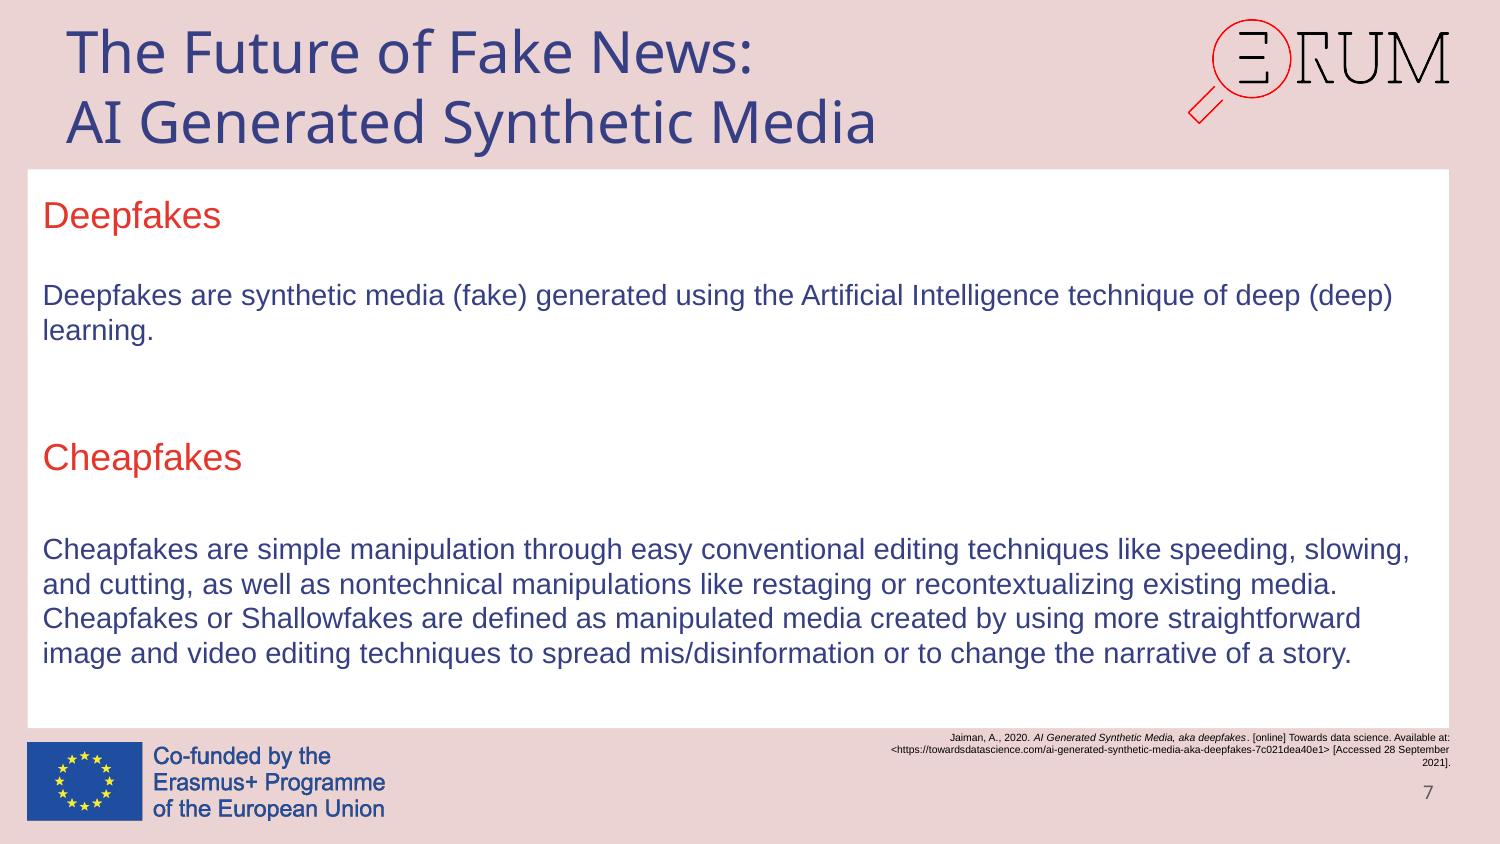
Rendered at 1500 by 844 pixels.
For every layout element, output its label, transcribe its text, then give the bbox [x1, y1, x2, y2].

text_box Jaiman, A., 2020. AI Generated Synthetic Media, aka deepfakes. [online] Towards data science. Available at: <https://towardsdatascience.com/ai-generated-synthetic-media-aka-deepfakes-7c021dea40e1> [Accessed 28 September 2021]. [846, 715, 1467, 783]
slide_number 7 [1358, 783, 1449, 826]
title The Future of Fake News: AI Generated Synthetic Media [51, 0, 1168, 94]
list Deepfakes Deepfakes are synthetic media (fake) generated using the Artificial Intelligence technique of deep (deep) learning. Cheapfakes Cheapfakes are simple manipulation through easy conventional editing techniques like speeding, slowing, and cutting, as well as nontechnical manipulations like restaging or recontextualizing existing media. Cheapfakes or Shallowfakes are defined as manipulated media created by using more straightforward image and video editing techniques to spread mis/disinformation or to change the narrative of a story. [27, 169, 1449, 729]
picture [1136, 0, 1500, 137]
picture [27, 742, 385, 821]
